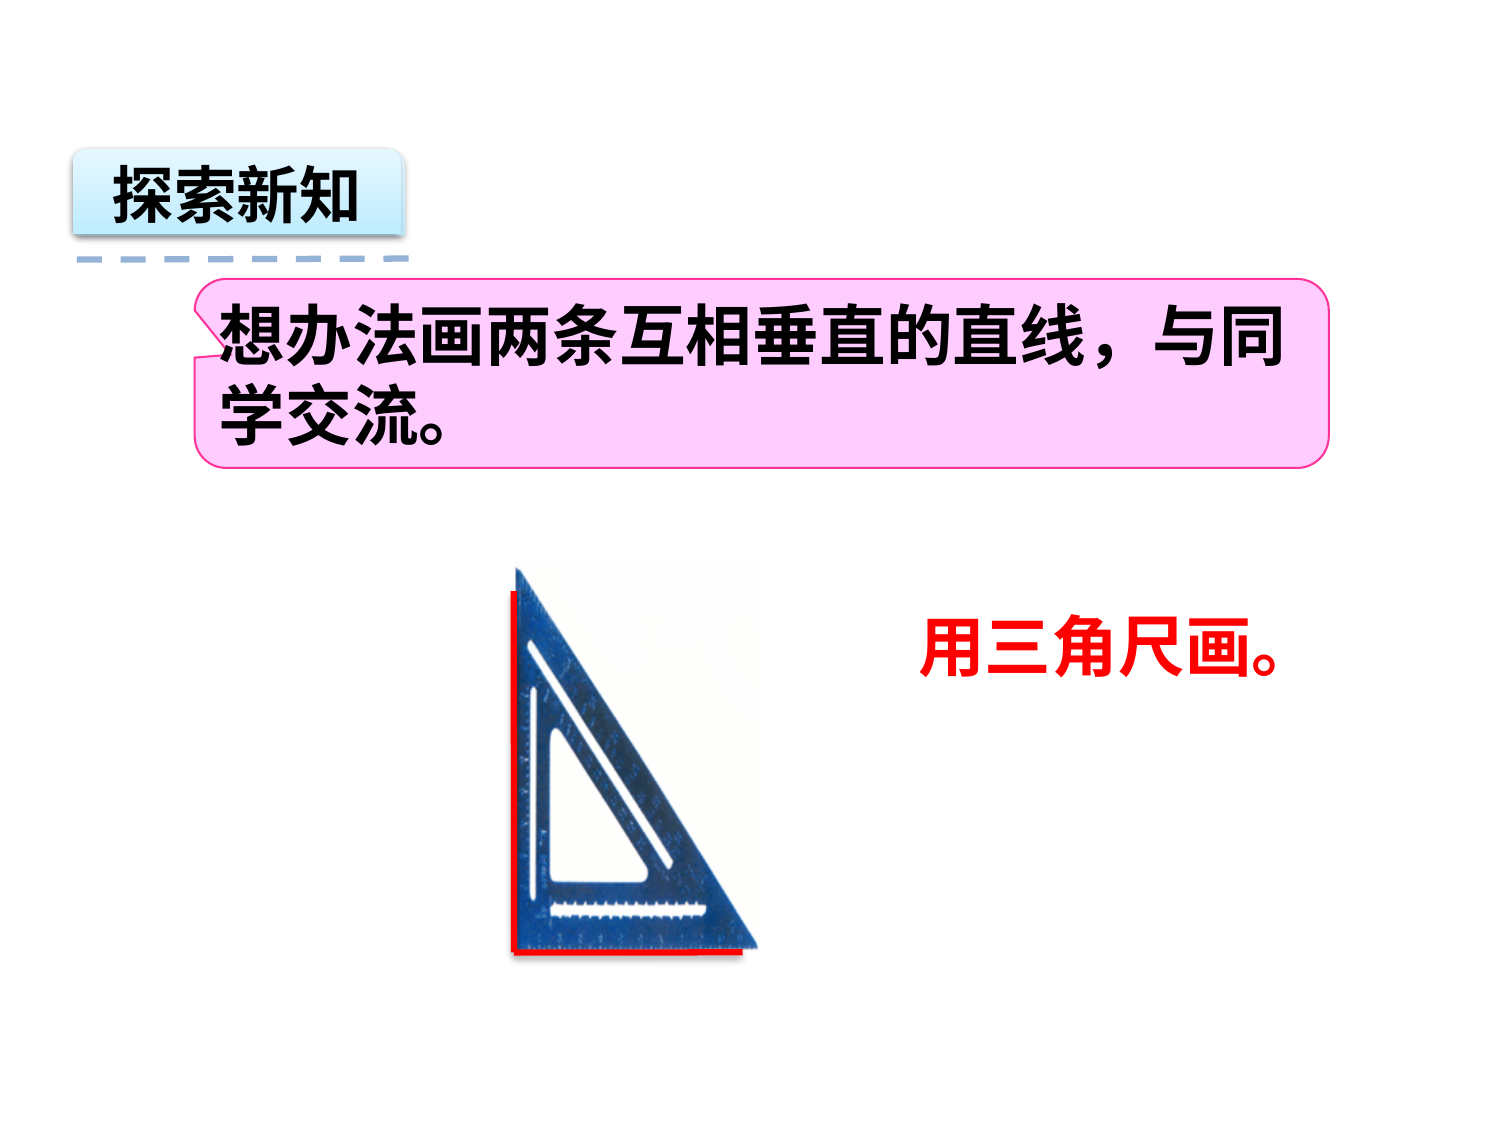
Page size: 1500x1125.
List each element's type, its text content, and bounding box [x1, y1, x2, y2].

picture [513, 562, 761, 953]
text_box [76, 150, 417, 260]
text_box 用三角尺画。 [903, 597, 1356, 693]
text_box 想办法画两条互相垂直的直线，与同学交流。 [194, 278, 1329, 468]
